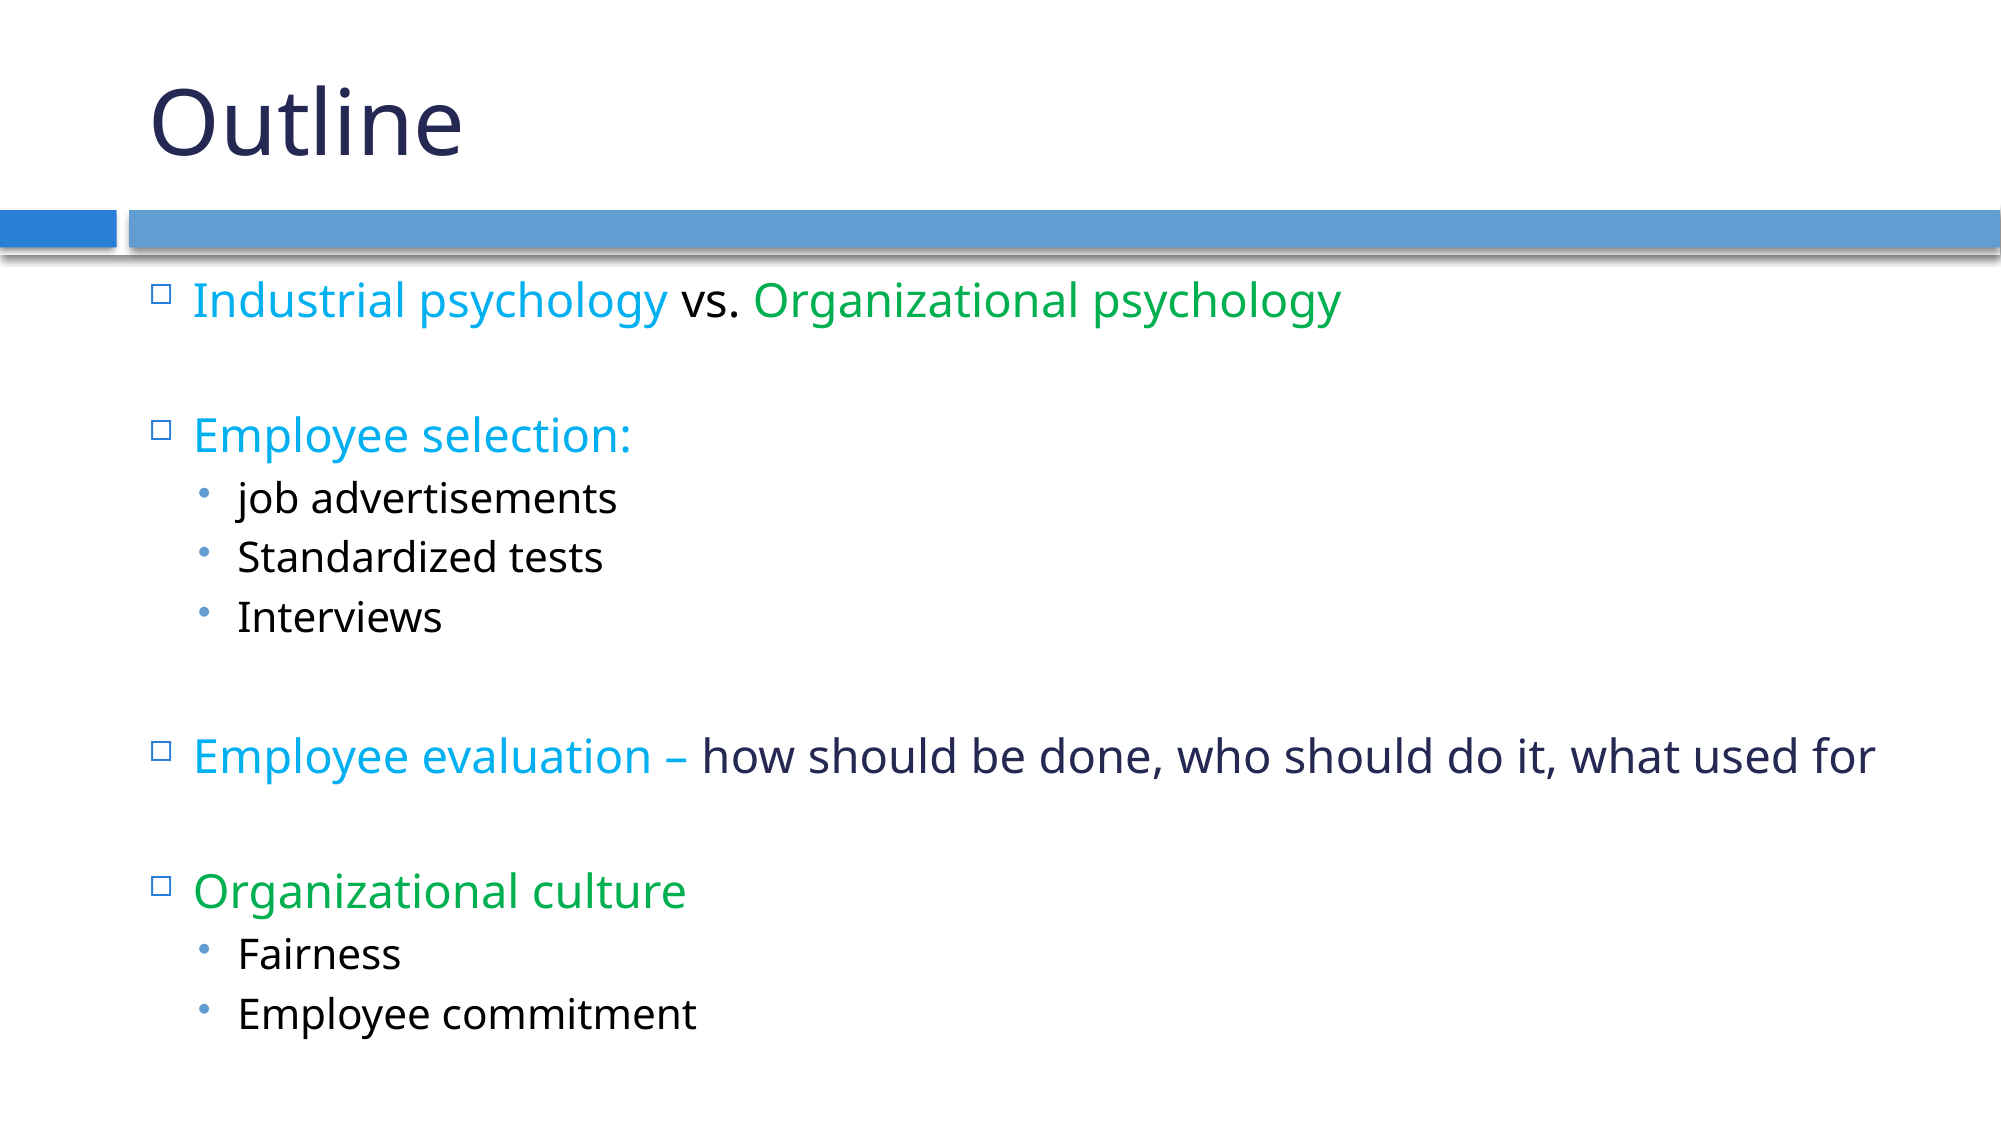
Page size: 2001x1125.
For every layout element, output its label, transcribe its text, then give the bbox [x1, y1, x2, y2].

list Industrial psychology vs. Organizational psychology Employee selection: job advertisements Standardized tests Interviews Employee evaluation – how should be done, who should do it, what used for Organizational culture Fairness Employee commitment [133, 262, 1918, 1088]
title Outline [133, 37, 1918, 200]
